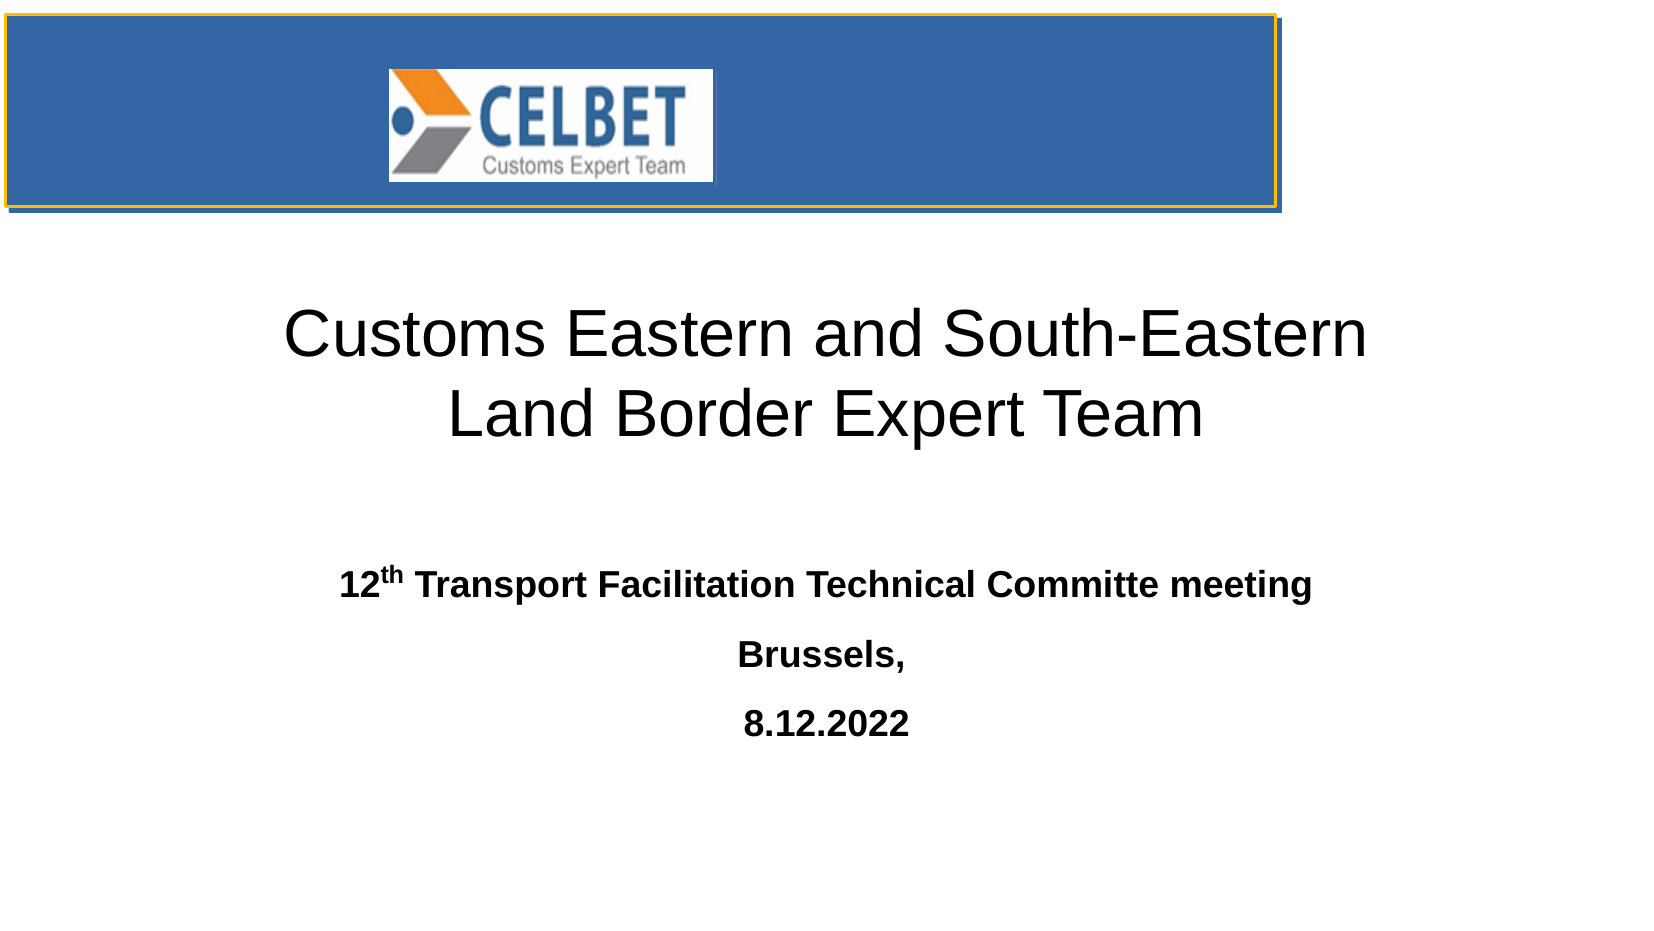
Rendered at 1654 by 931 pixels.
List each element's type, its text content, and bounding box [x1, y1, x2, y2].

text_box Customs Eastern and South-Eastern Land Border Expert Team 12th Transport Facilitation Technical Committe meeting Brussels, 8.12.2022 [88, 236, 1565, 798]
picture [389, 69, 713, 183]
text_box [82, 28, 1235, 197]
